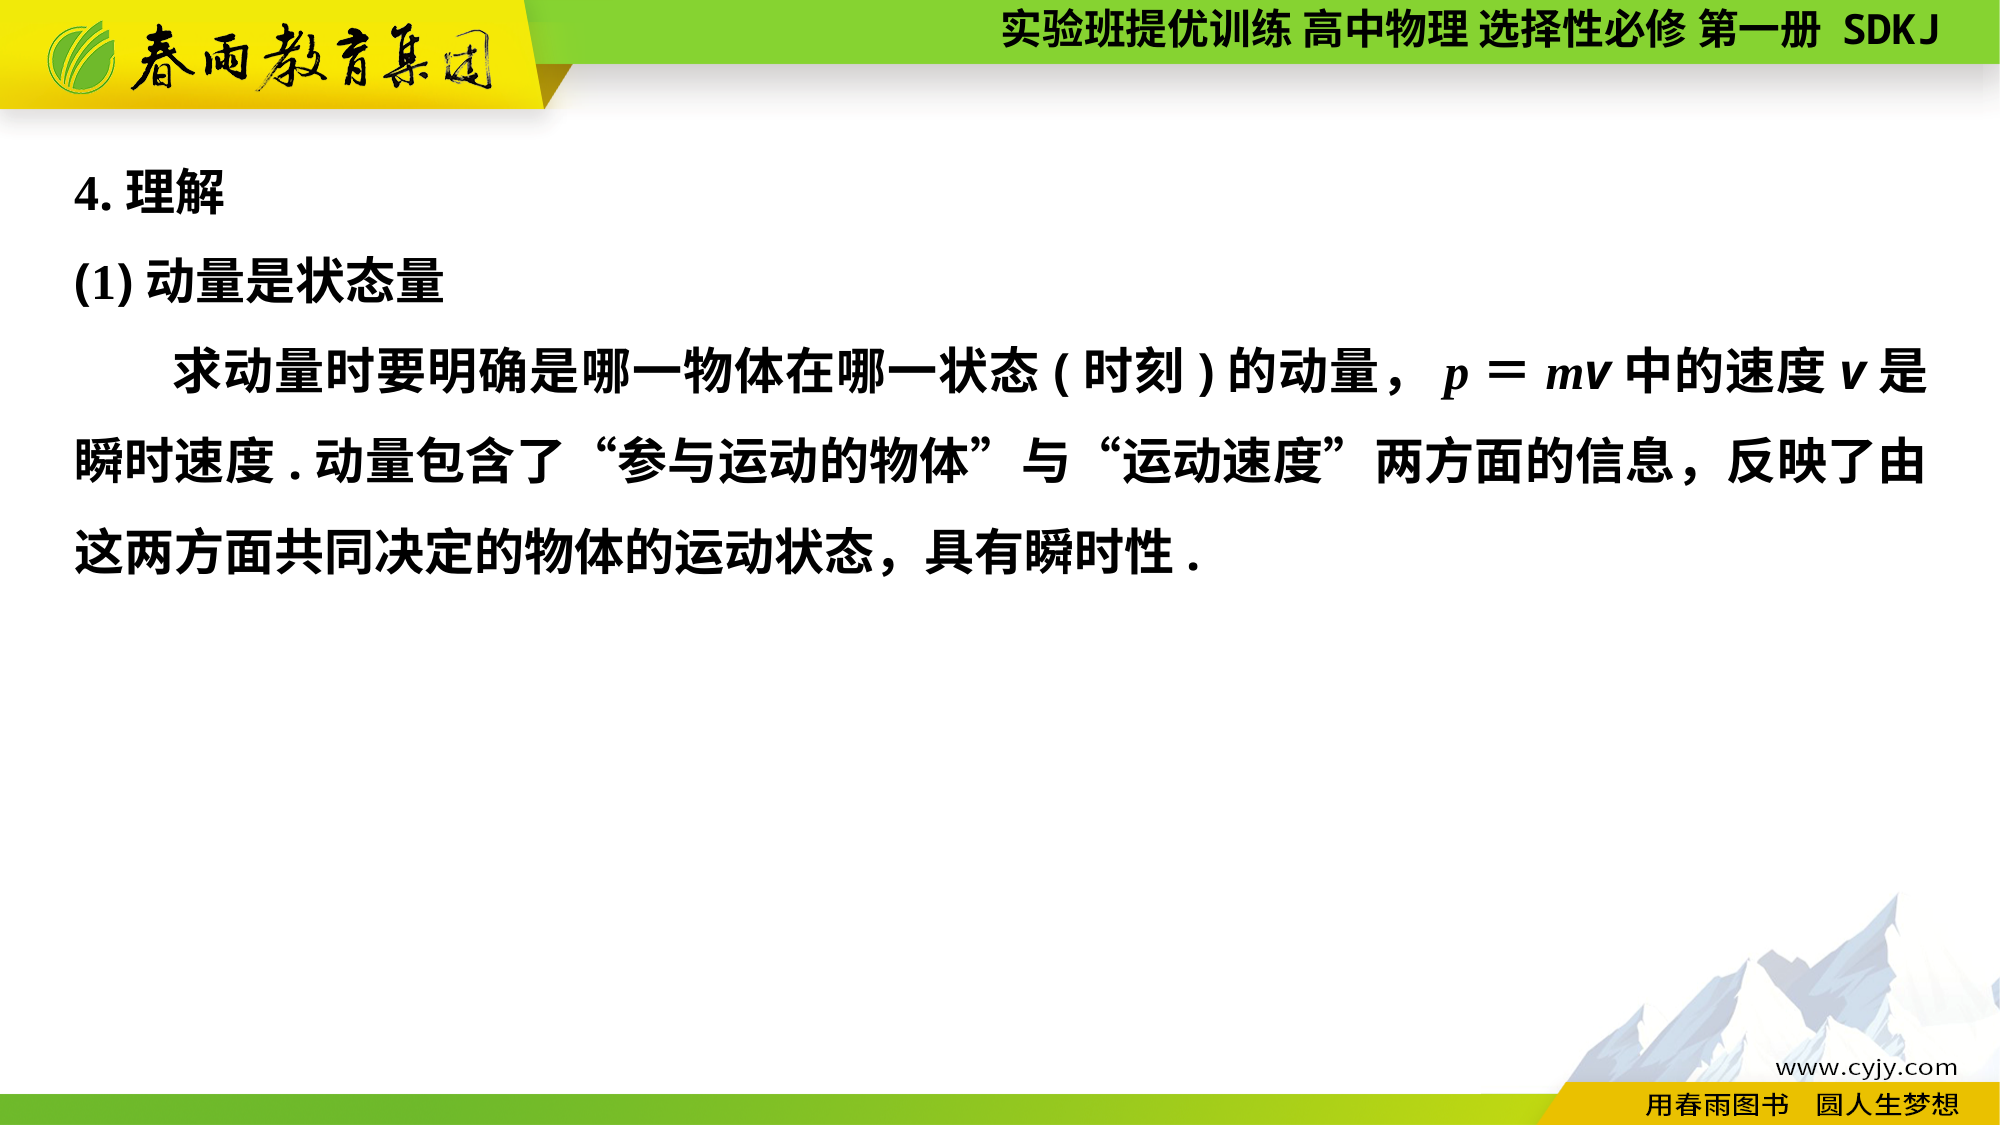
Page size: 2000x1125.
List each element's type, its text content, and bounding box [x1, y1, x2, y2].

list 4.理解 (1)动量是状态量 求动量时要明确是哪一物体在哪一状态(时刻)的动量，p＝mv中的速度v是瞬时速度.动量包含了“参与运动的物体”与“运动速度”两方面的信息，反映了由这两方面共同决定的物体的运动状态，具有瞬时性. [59, 122, 1944, 592]
picture [0, 0, 2000, 1125]
